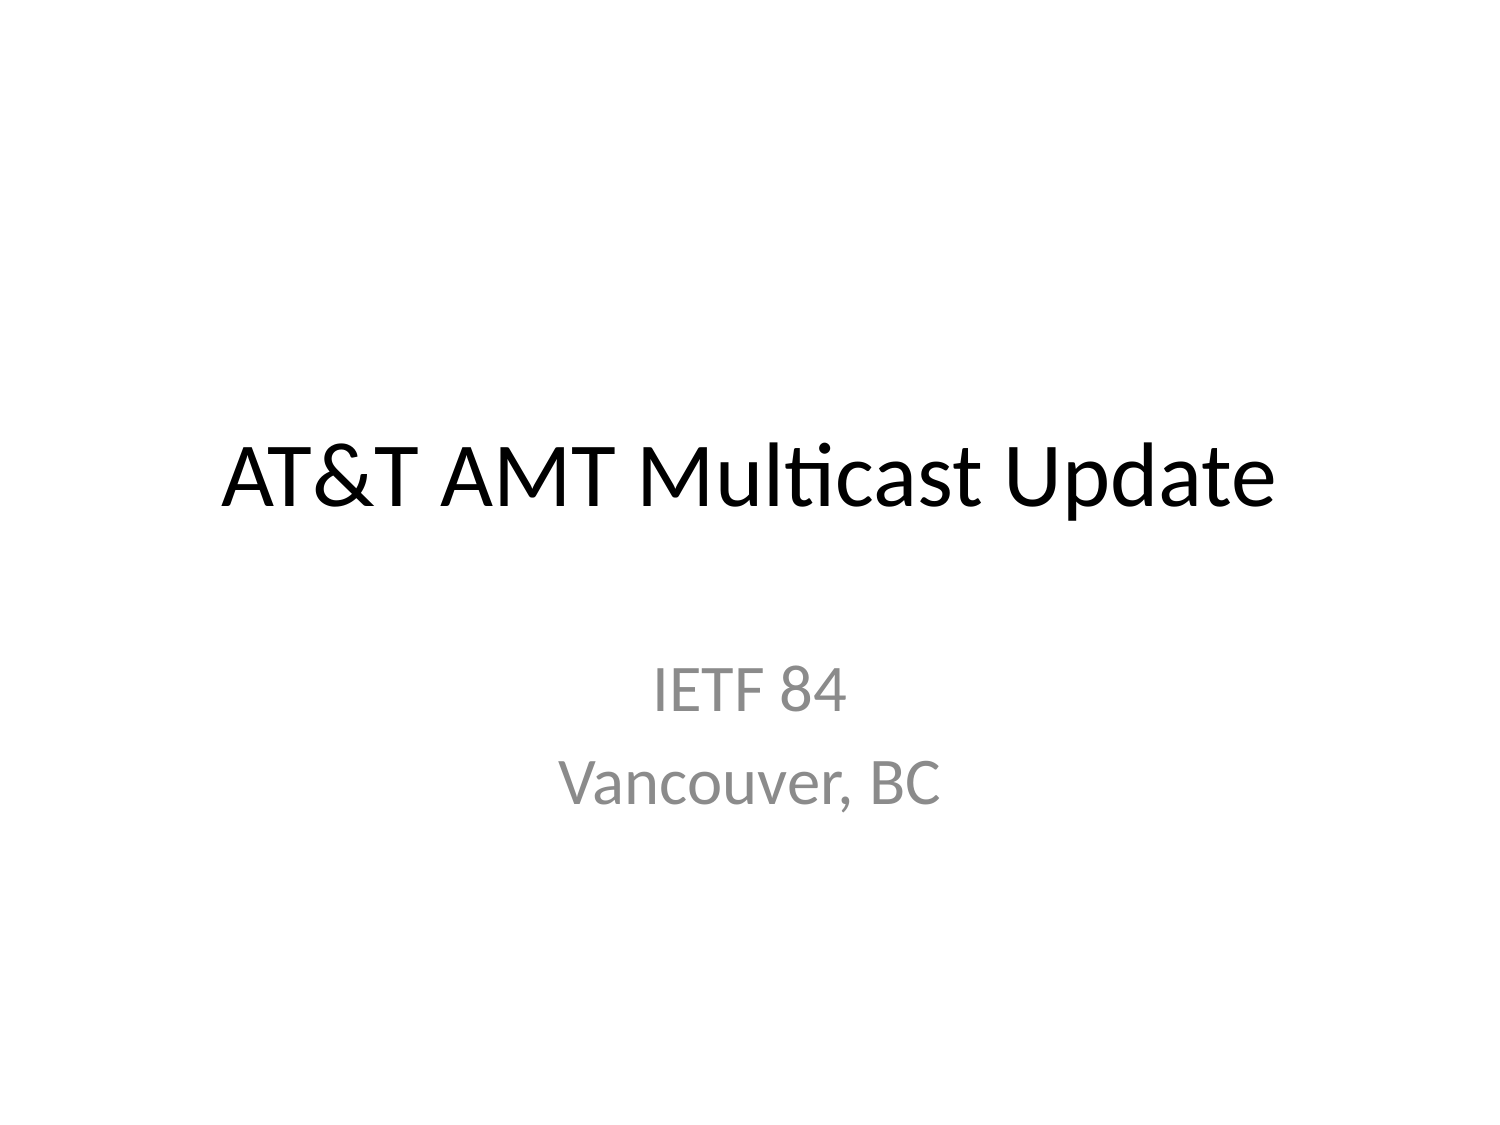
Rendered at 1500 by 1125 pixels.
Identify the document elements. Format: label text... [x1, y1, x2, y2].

subtitle IETF 84 Vancouver, BC [225, 637, 1275, 925]
title AT&T AMT Multicast Update [112, 349, 1388, 591]
